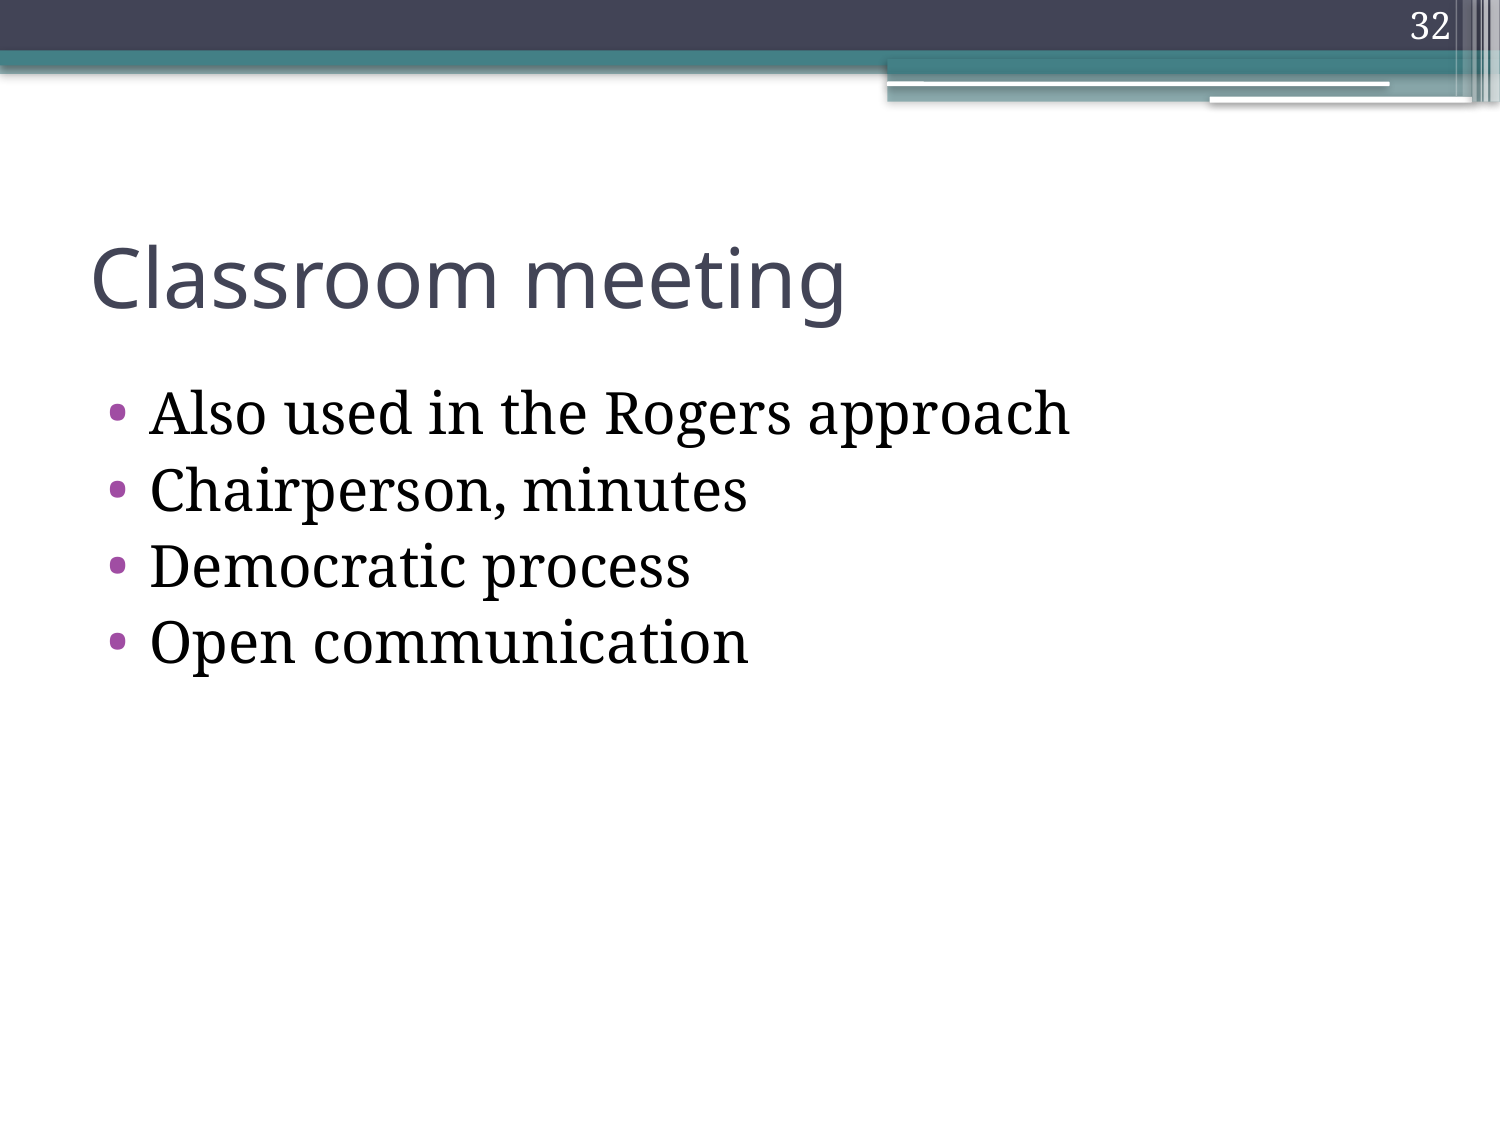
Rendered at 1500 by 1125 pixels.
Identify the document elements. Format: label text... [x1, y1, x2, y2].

slide_number 32 [1341, 0, 1466, 61]
title Classroom meeting [75, 187, 1425, 363]
list Also used in the Rogers approach Chairperson, minutes Democratic process Open communication [75, 368, 1425, 1079]
